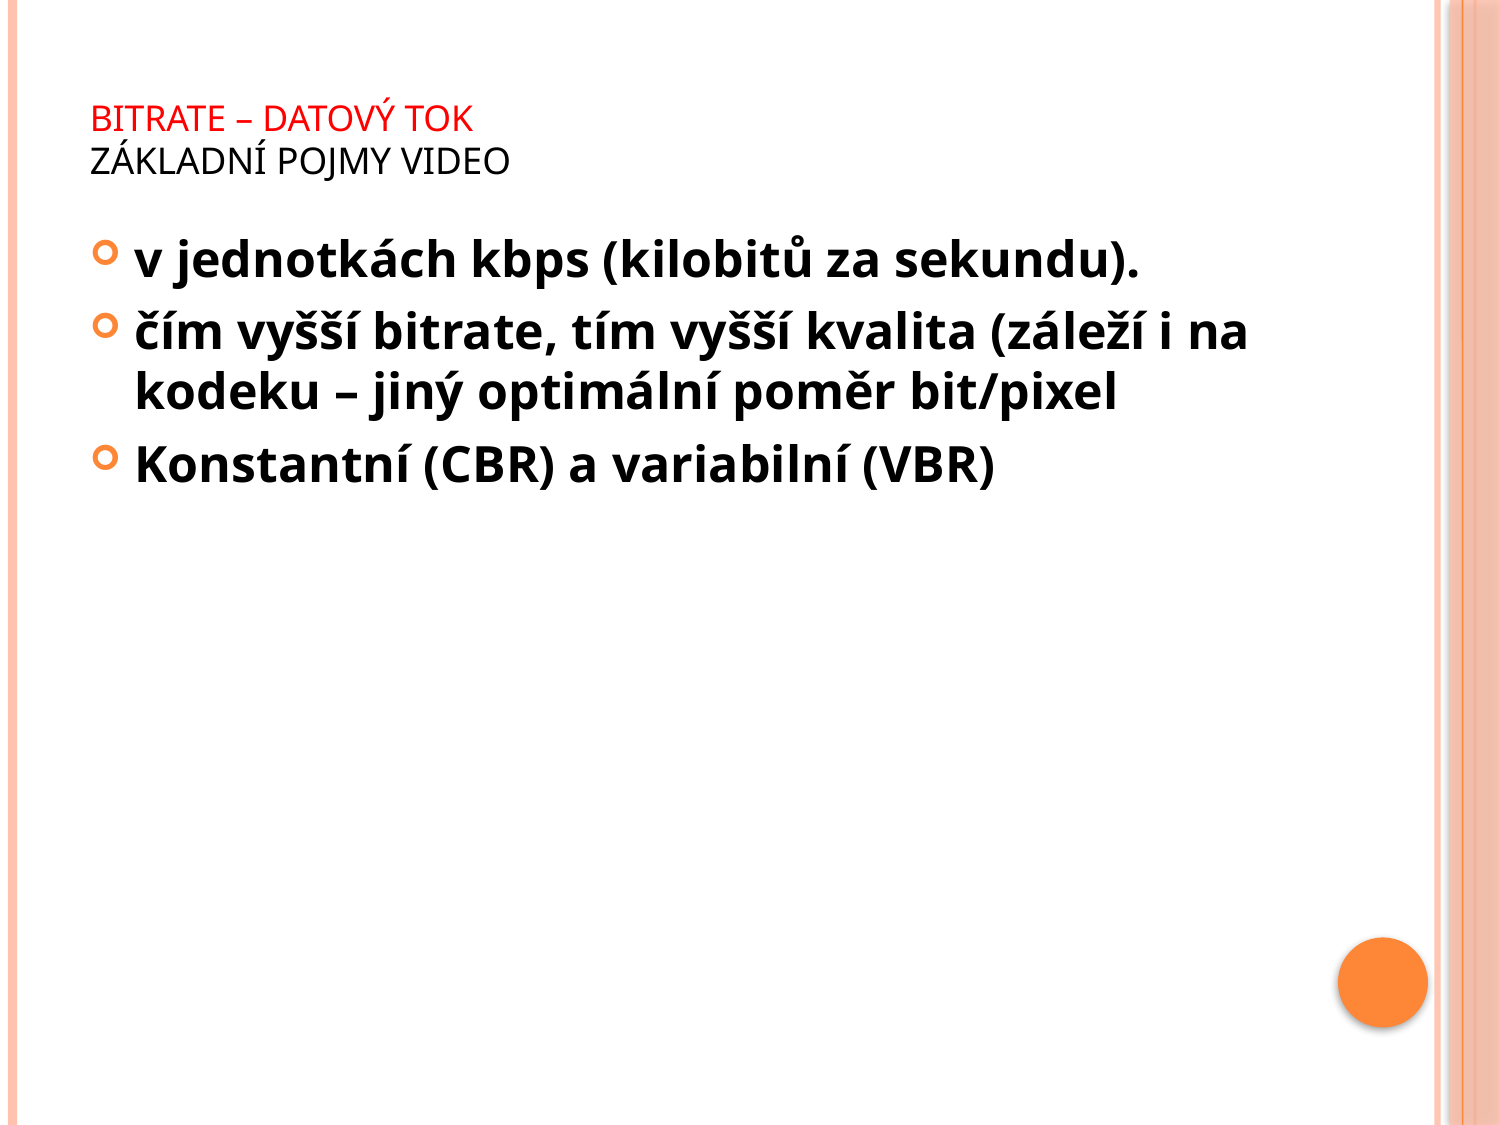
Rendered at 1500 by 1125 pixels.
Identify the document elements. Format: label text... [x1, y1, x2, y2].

title Bitrate – datový tok Základní pojmy video [75, 45, 1300, 219]
list v jednotkách kbps (kilobitů za sekundu). čím vyšší bitrate, tím vyšší kvalita (záleží i na kodeku – jiný optimální poměr bit/pixel Konstantní (CBR) a variabilní (VBR) [75, 219, 1300, 1062]
